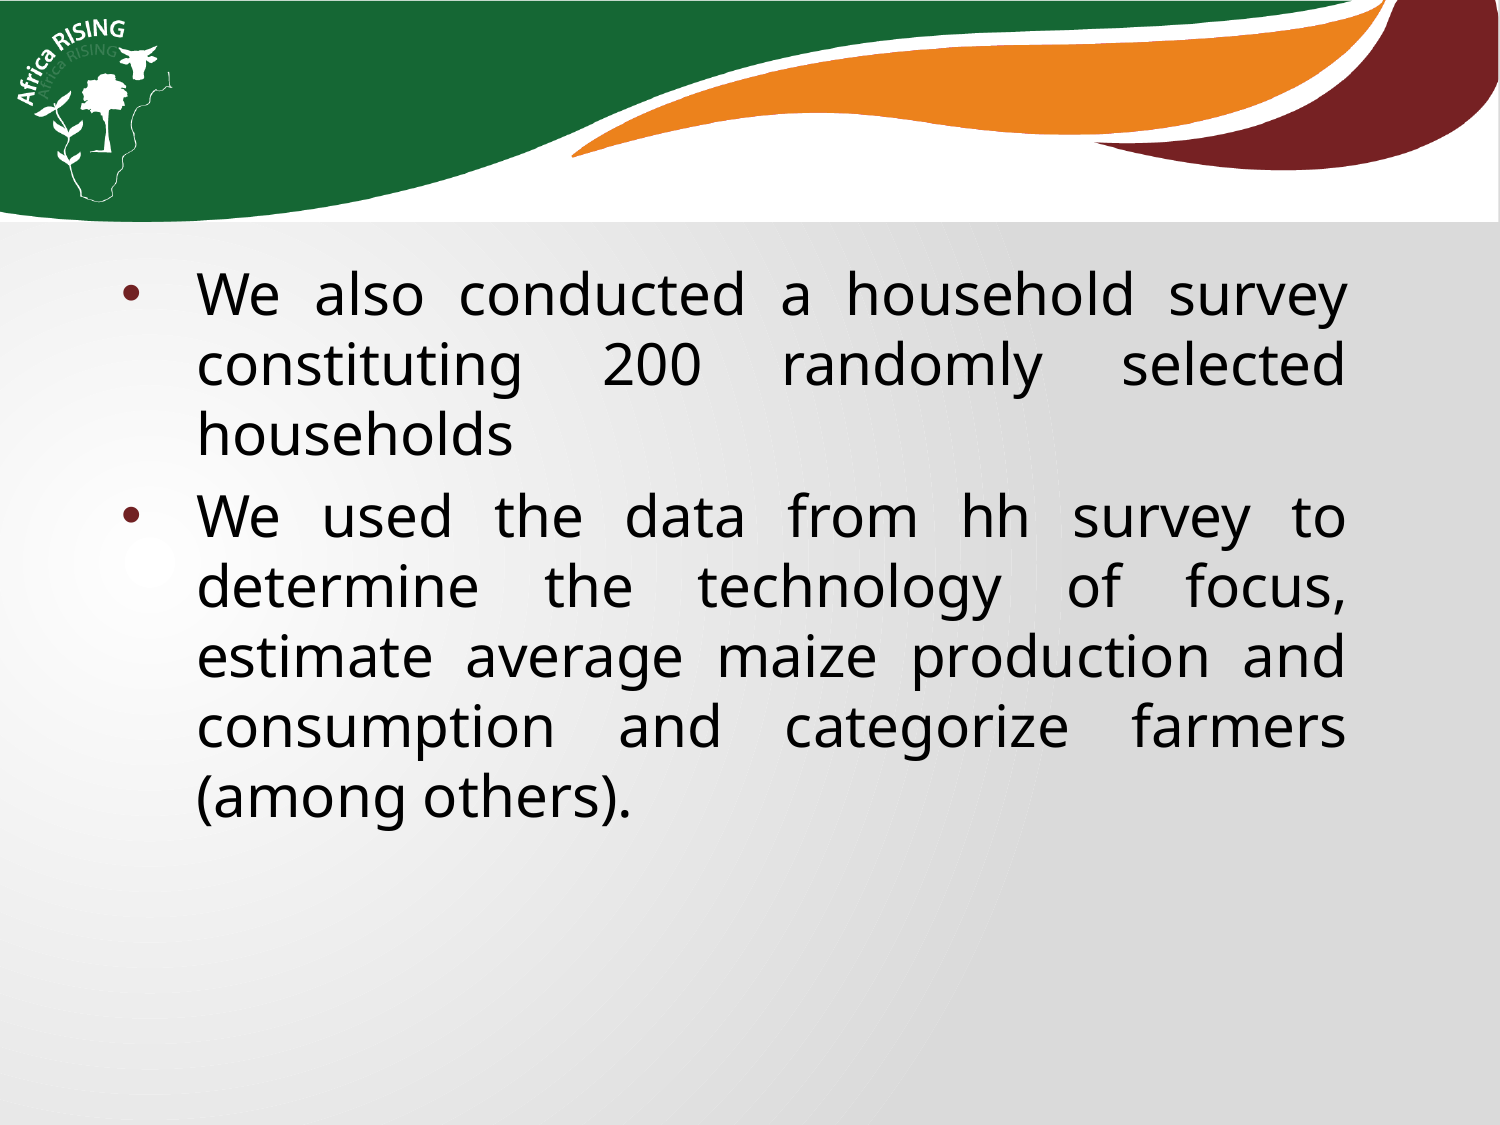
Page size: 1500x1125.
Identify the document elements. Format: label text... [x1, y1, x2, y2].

list We also conducted a household survey constituting 200 randomly selected households We used the data from hh survey to determine the technology of focus, estimate average maize production and consumption and categorize farmers (among others). [87, 249, 1363, 988]
picture [0, 0, 1499, 222]
